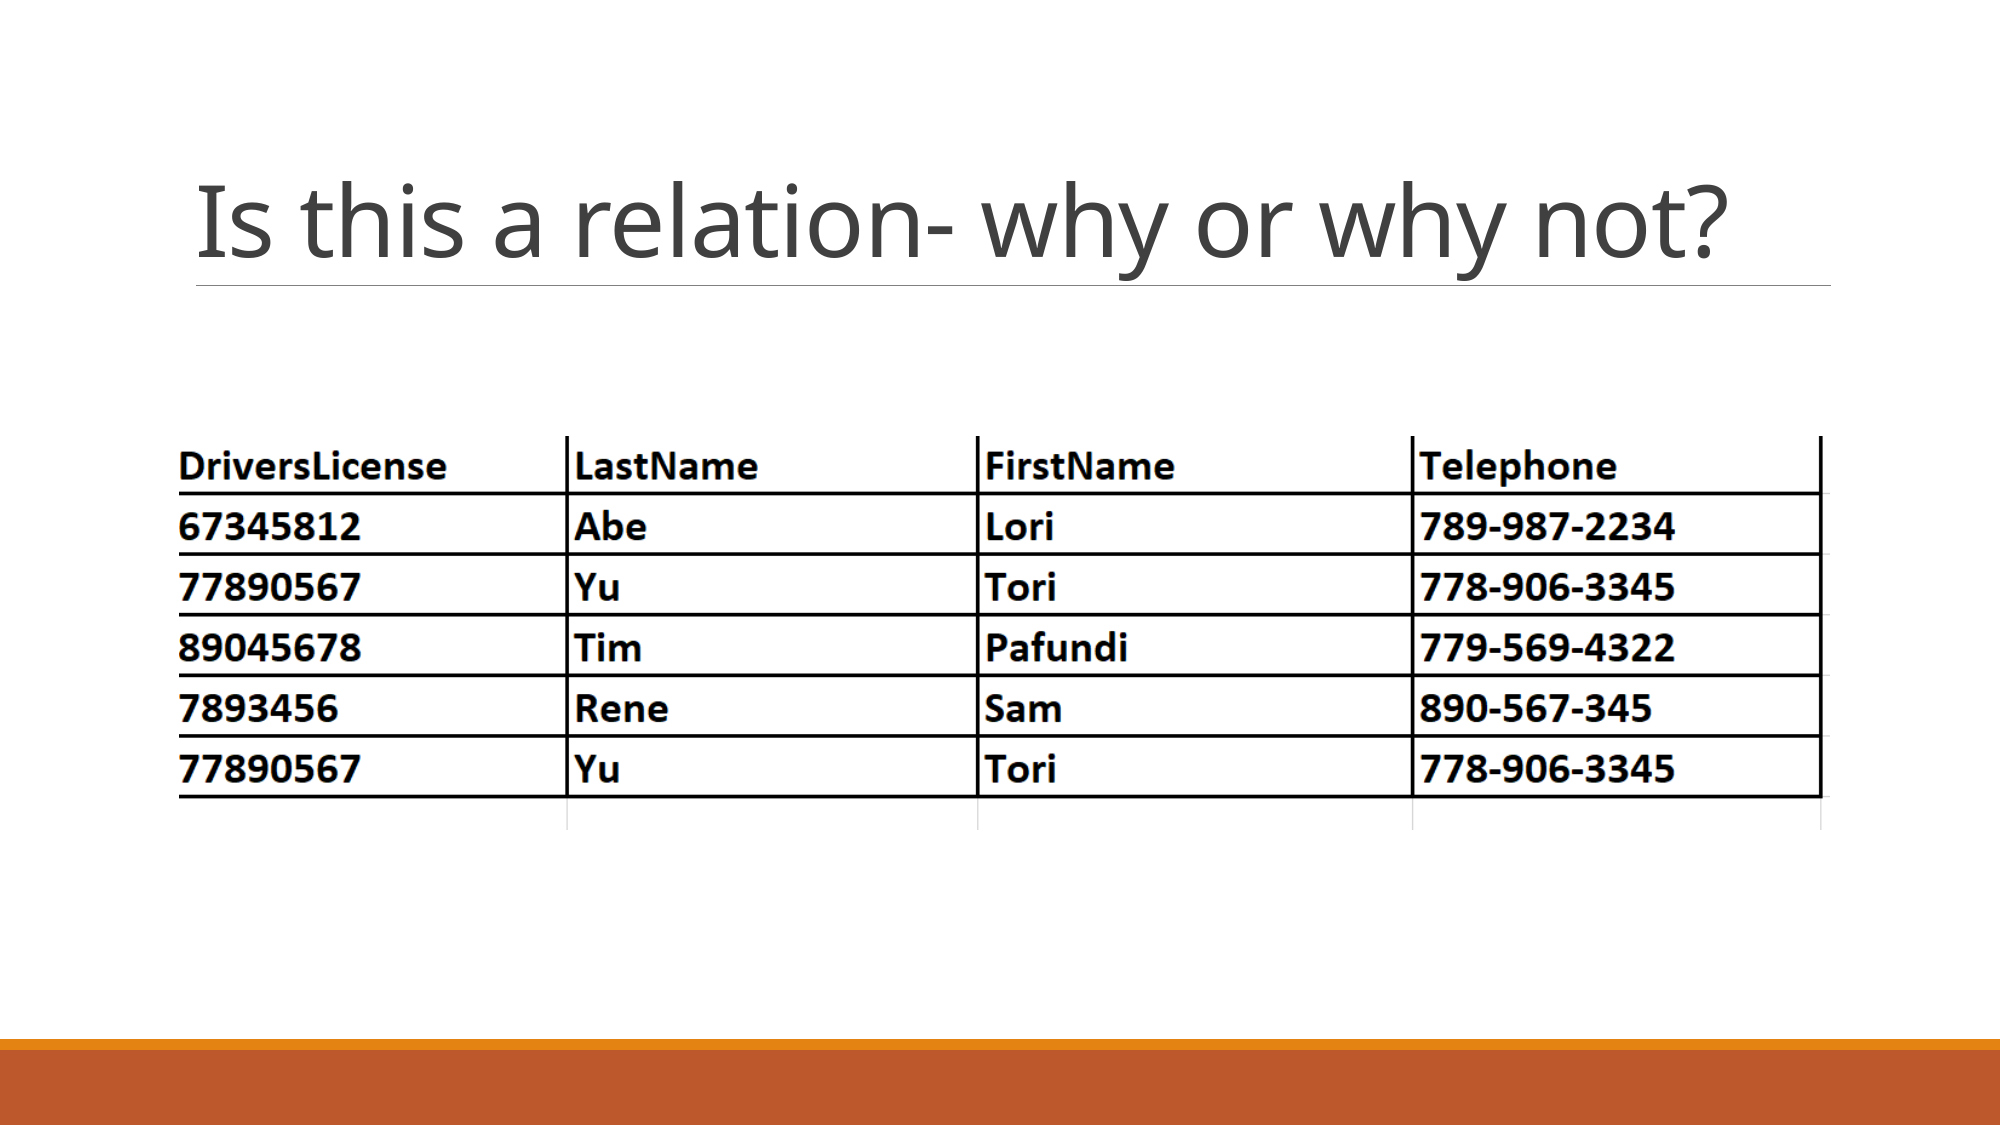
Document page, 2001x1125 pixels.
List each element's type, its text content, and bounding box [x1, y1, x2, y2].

title Is this a relation- why or why not? [180, 47, 1830, 285]
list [179, 435, 1831, 830]
